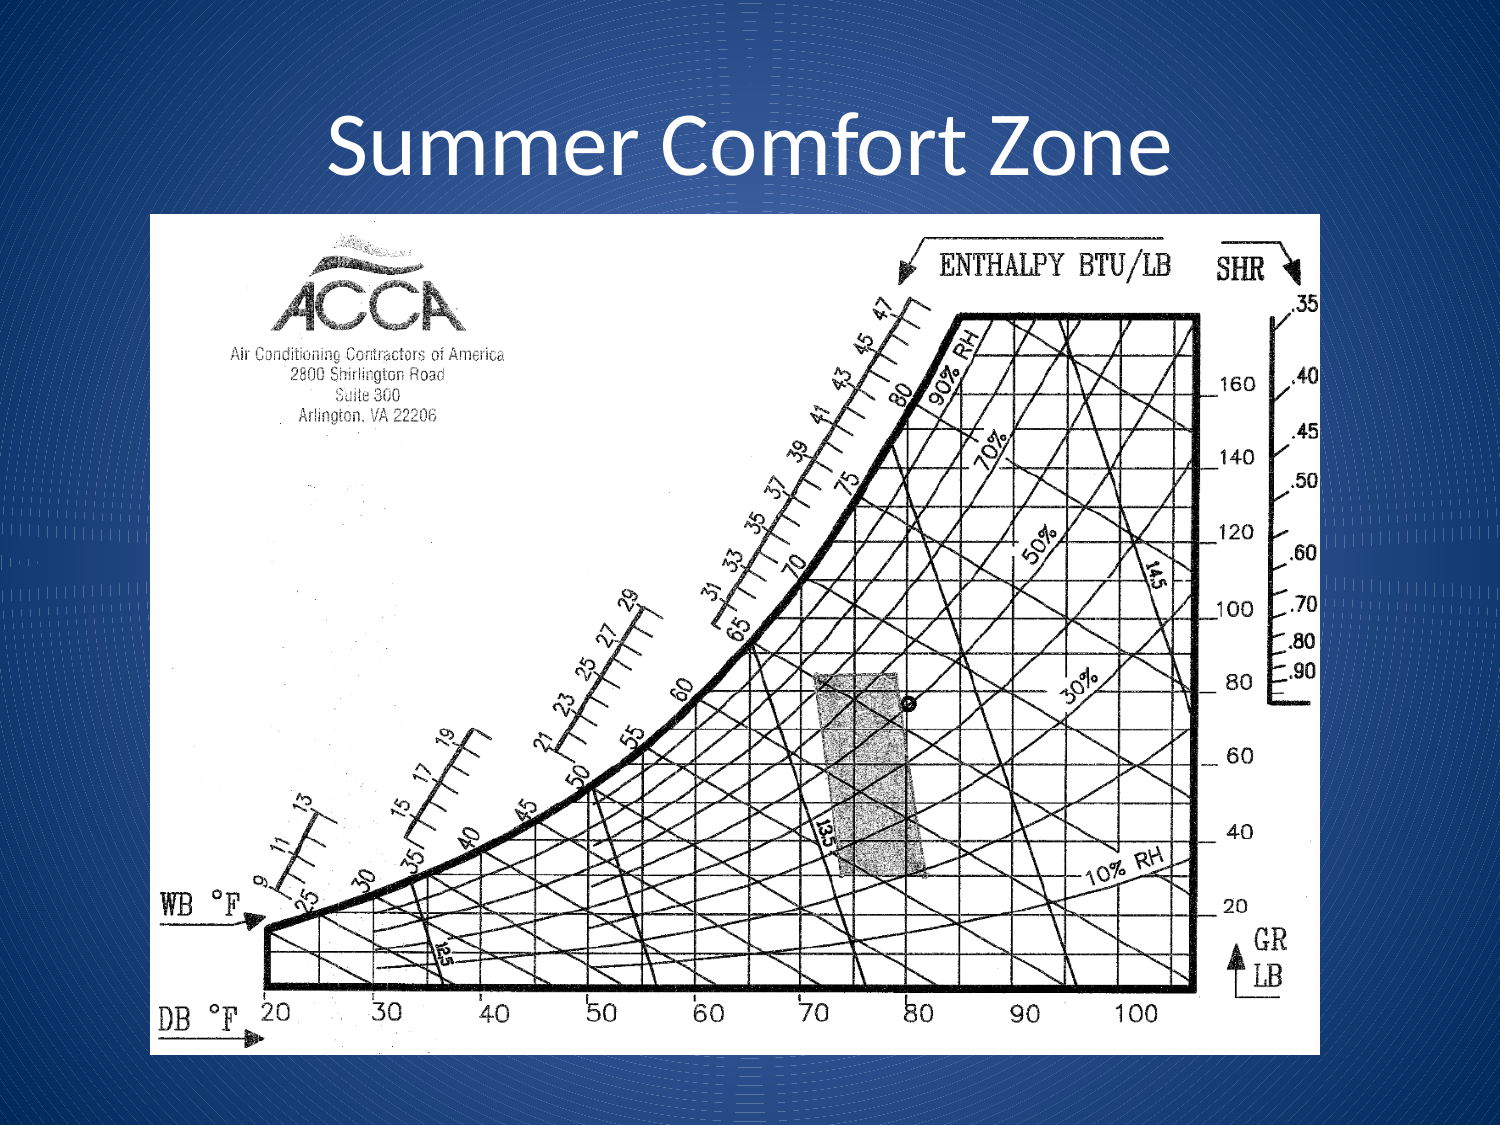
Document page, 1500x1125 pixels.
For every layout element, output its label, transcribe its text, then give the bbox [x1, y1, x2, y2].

picture [150, 49, 1320, 1125]
title Summer Comfort Zone [75, 45, 1425, 233]
